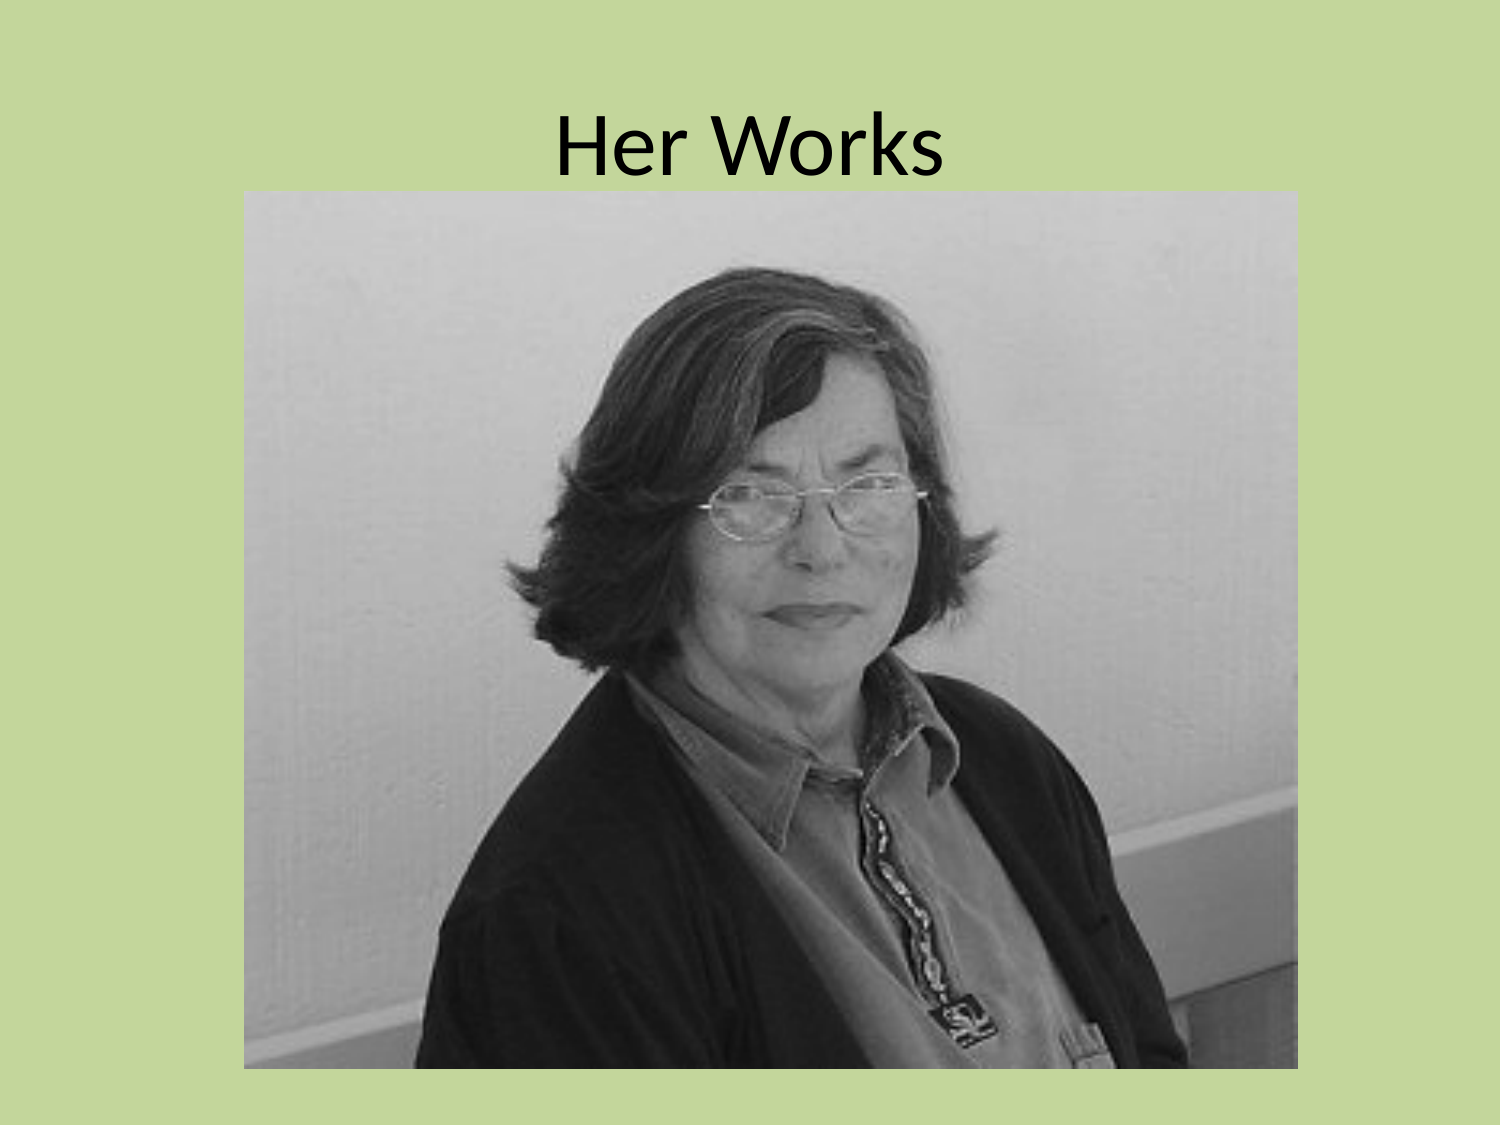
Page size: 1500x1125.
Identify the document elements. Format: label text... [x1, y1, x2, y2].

picture [244, 191, 1299, 1069]
title Her Works [75, 45, 1425, 233]
